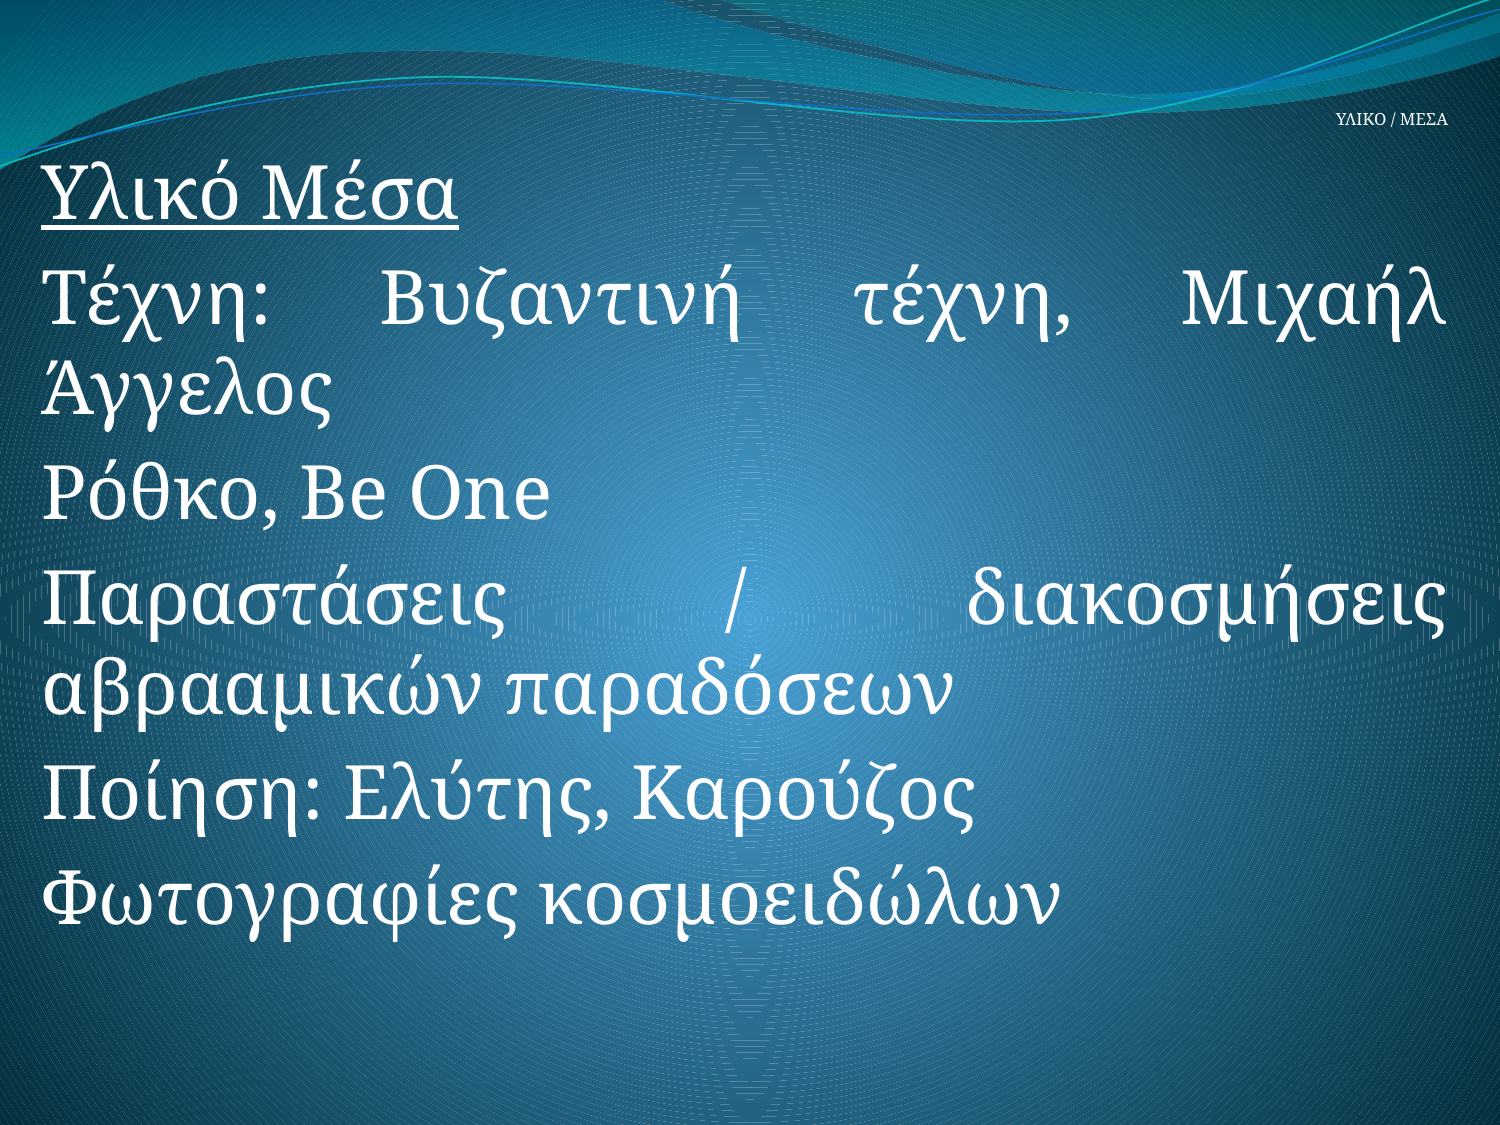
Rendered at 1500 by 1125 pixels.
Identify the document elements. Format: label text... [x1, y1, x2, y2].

subtitle ΥΛΙΚΟ / ΜΕΣΑ Υλικό Μέσα Τέχνη: Βυζαντινή τέχνη, Μιχαήλ Άγγελος Ρόθκο, Be One Παραστάσεις / διακοσμήσεις αβρααμικών παραδόσεων Ποίηση: Ελύτης, Καρούζος Φωτογραφίες κοσμοειδώλων [41, 101, 1459, 1094]
